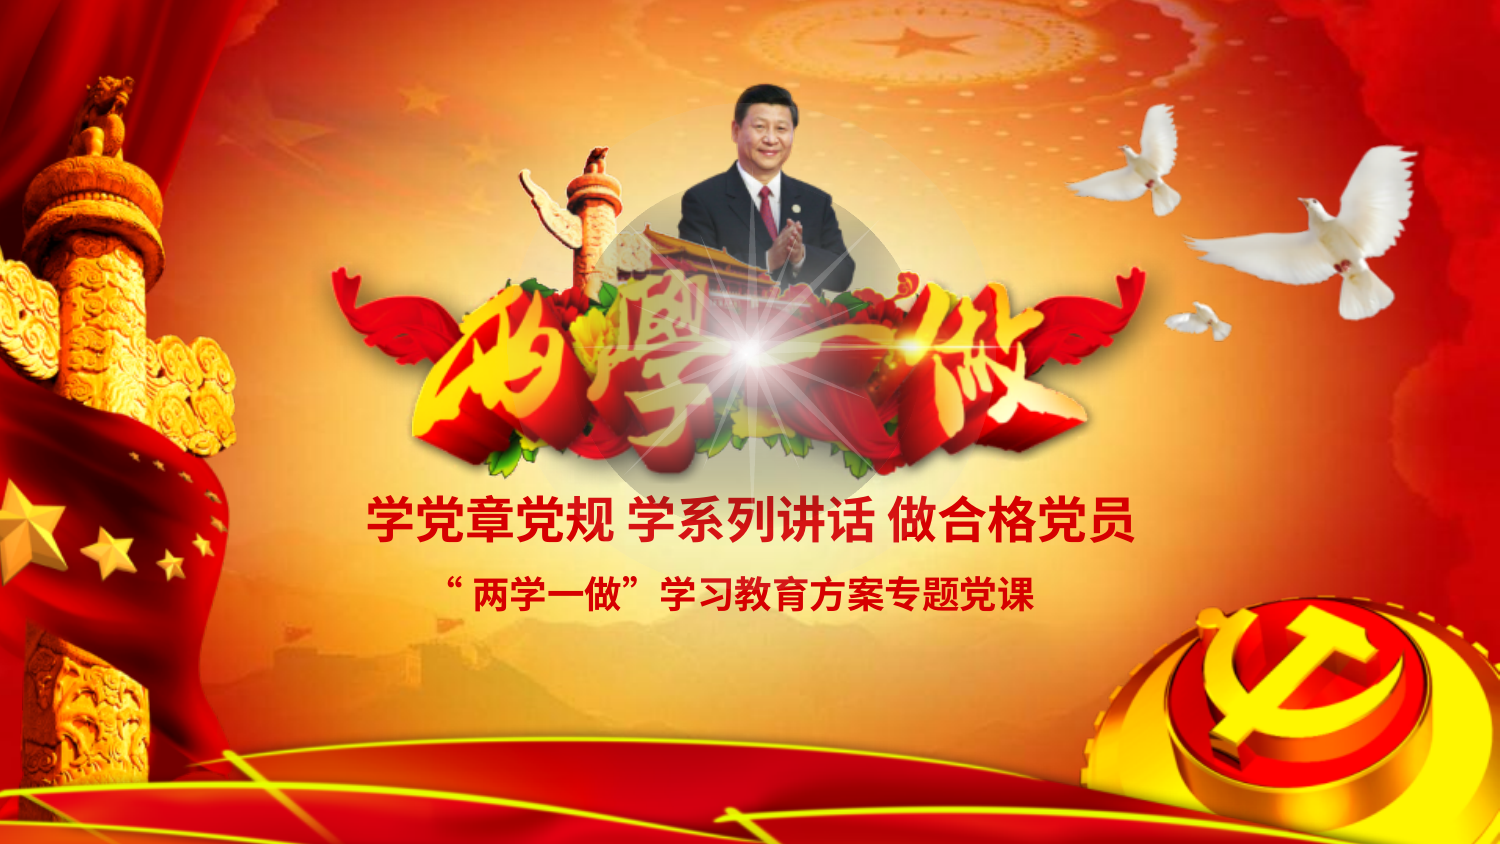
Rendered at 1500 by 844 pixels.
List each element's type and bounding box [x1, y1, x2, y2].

text_box [507, 102, 996, 591]
picture [0, 0, 1500, 844]
